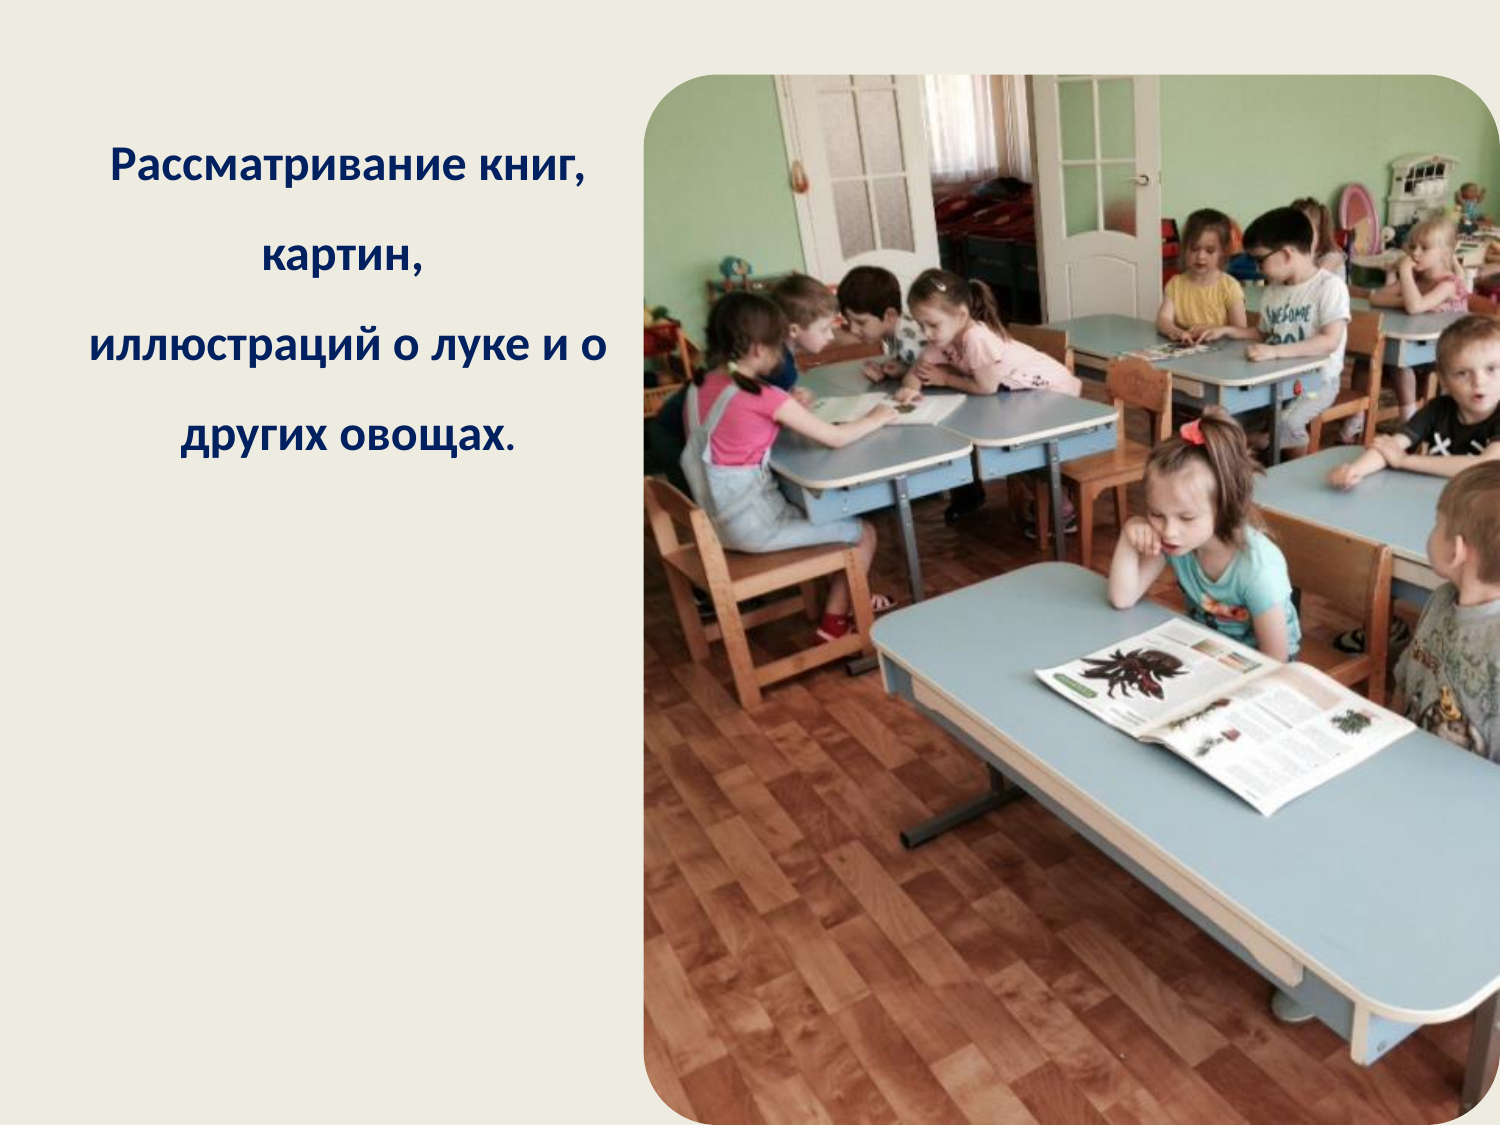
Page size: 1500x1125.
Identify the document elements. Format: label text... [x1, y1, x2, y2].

text_box Рассматривание книг, картин, иллюстраций о луке и о других овощах. [53, 42, 644, 468]
picture [643, 74, 1500, 1125]
